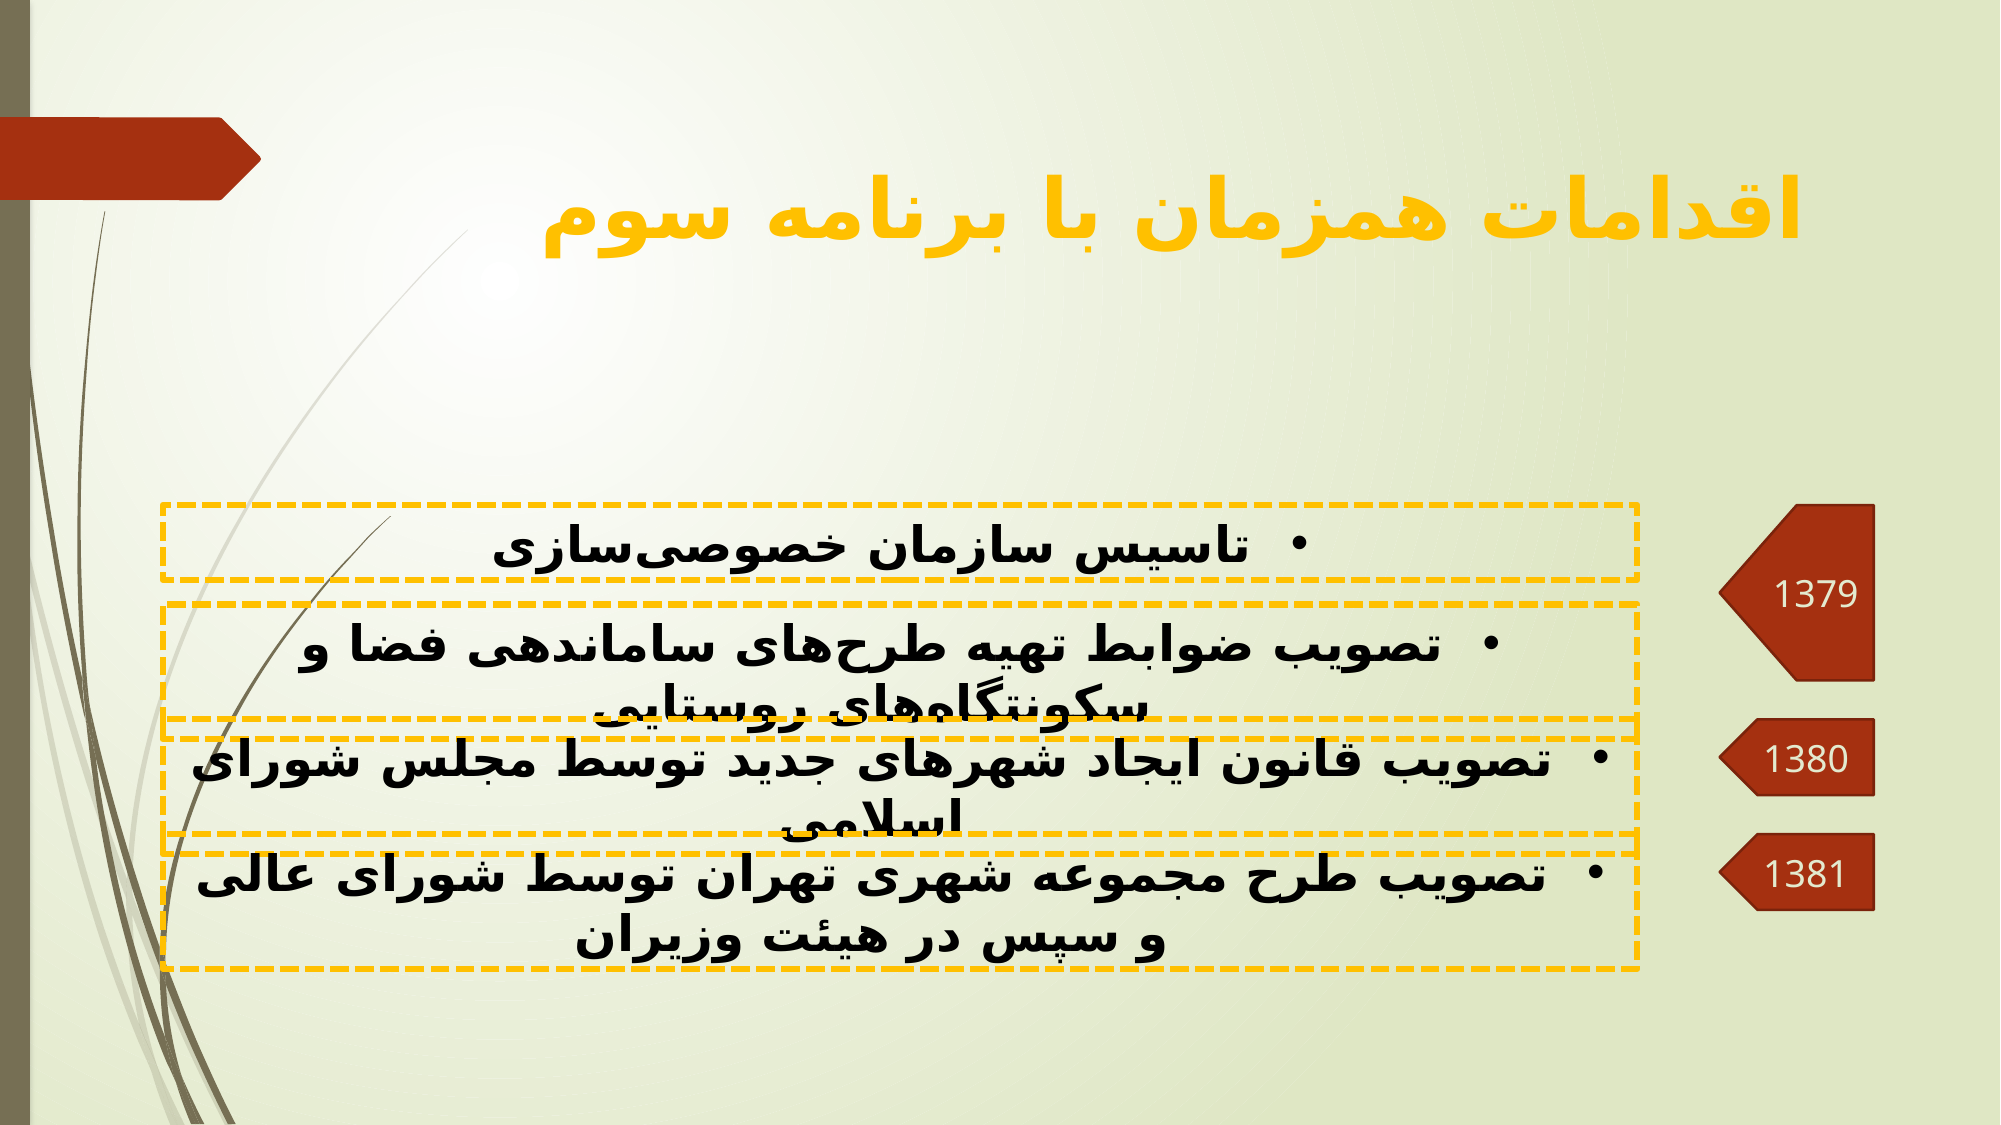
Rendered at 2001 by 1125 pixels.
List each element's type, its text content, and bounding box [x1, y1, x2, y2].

text_box تصویب ضوابط تهیه طرح‌های ساماندهی فضا و سکونتگاه‌های روستایی [162, 604, 1638, 719]
text_box 1380 [1718, 718, 1876, 797]
text_box اقدامات همزمان با برنامه سوم [498, 147, 1822, 263]
text_box تاسیس سازمان خصوصی‌سازی [162, 505, 1638, 580]
text_box تصویب طرح مجموعه شهری تهران توسط شورای عالی و سپس در هیئت وزیران [162, 834, 1638, 969]
text_box تصویب قانون ایجاد شهرهای جدید توسط مجلس شورای اسلامی [162, 719, 1638, 834]
text_box 1379 [1718, 503, 1876, 682]
text_box 1381 [1718, 832, 1876, 912]
